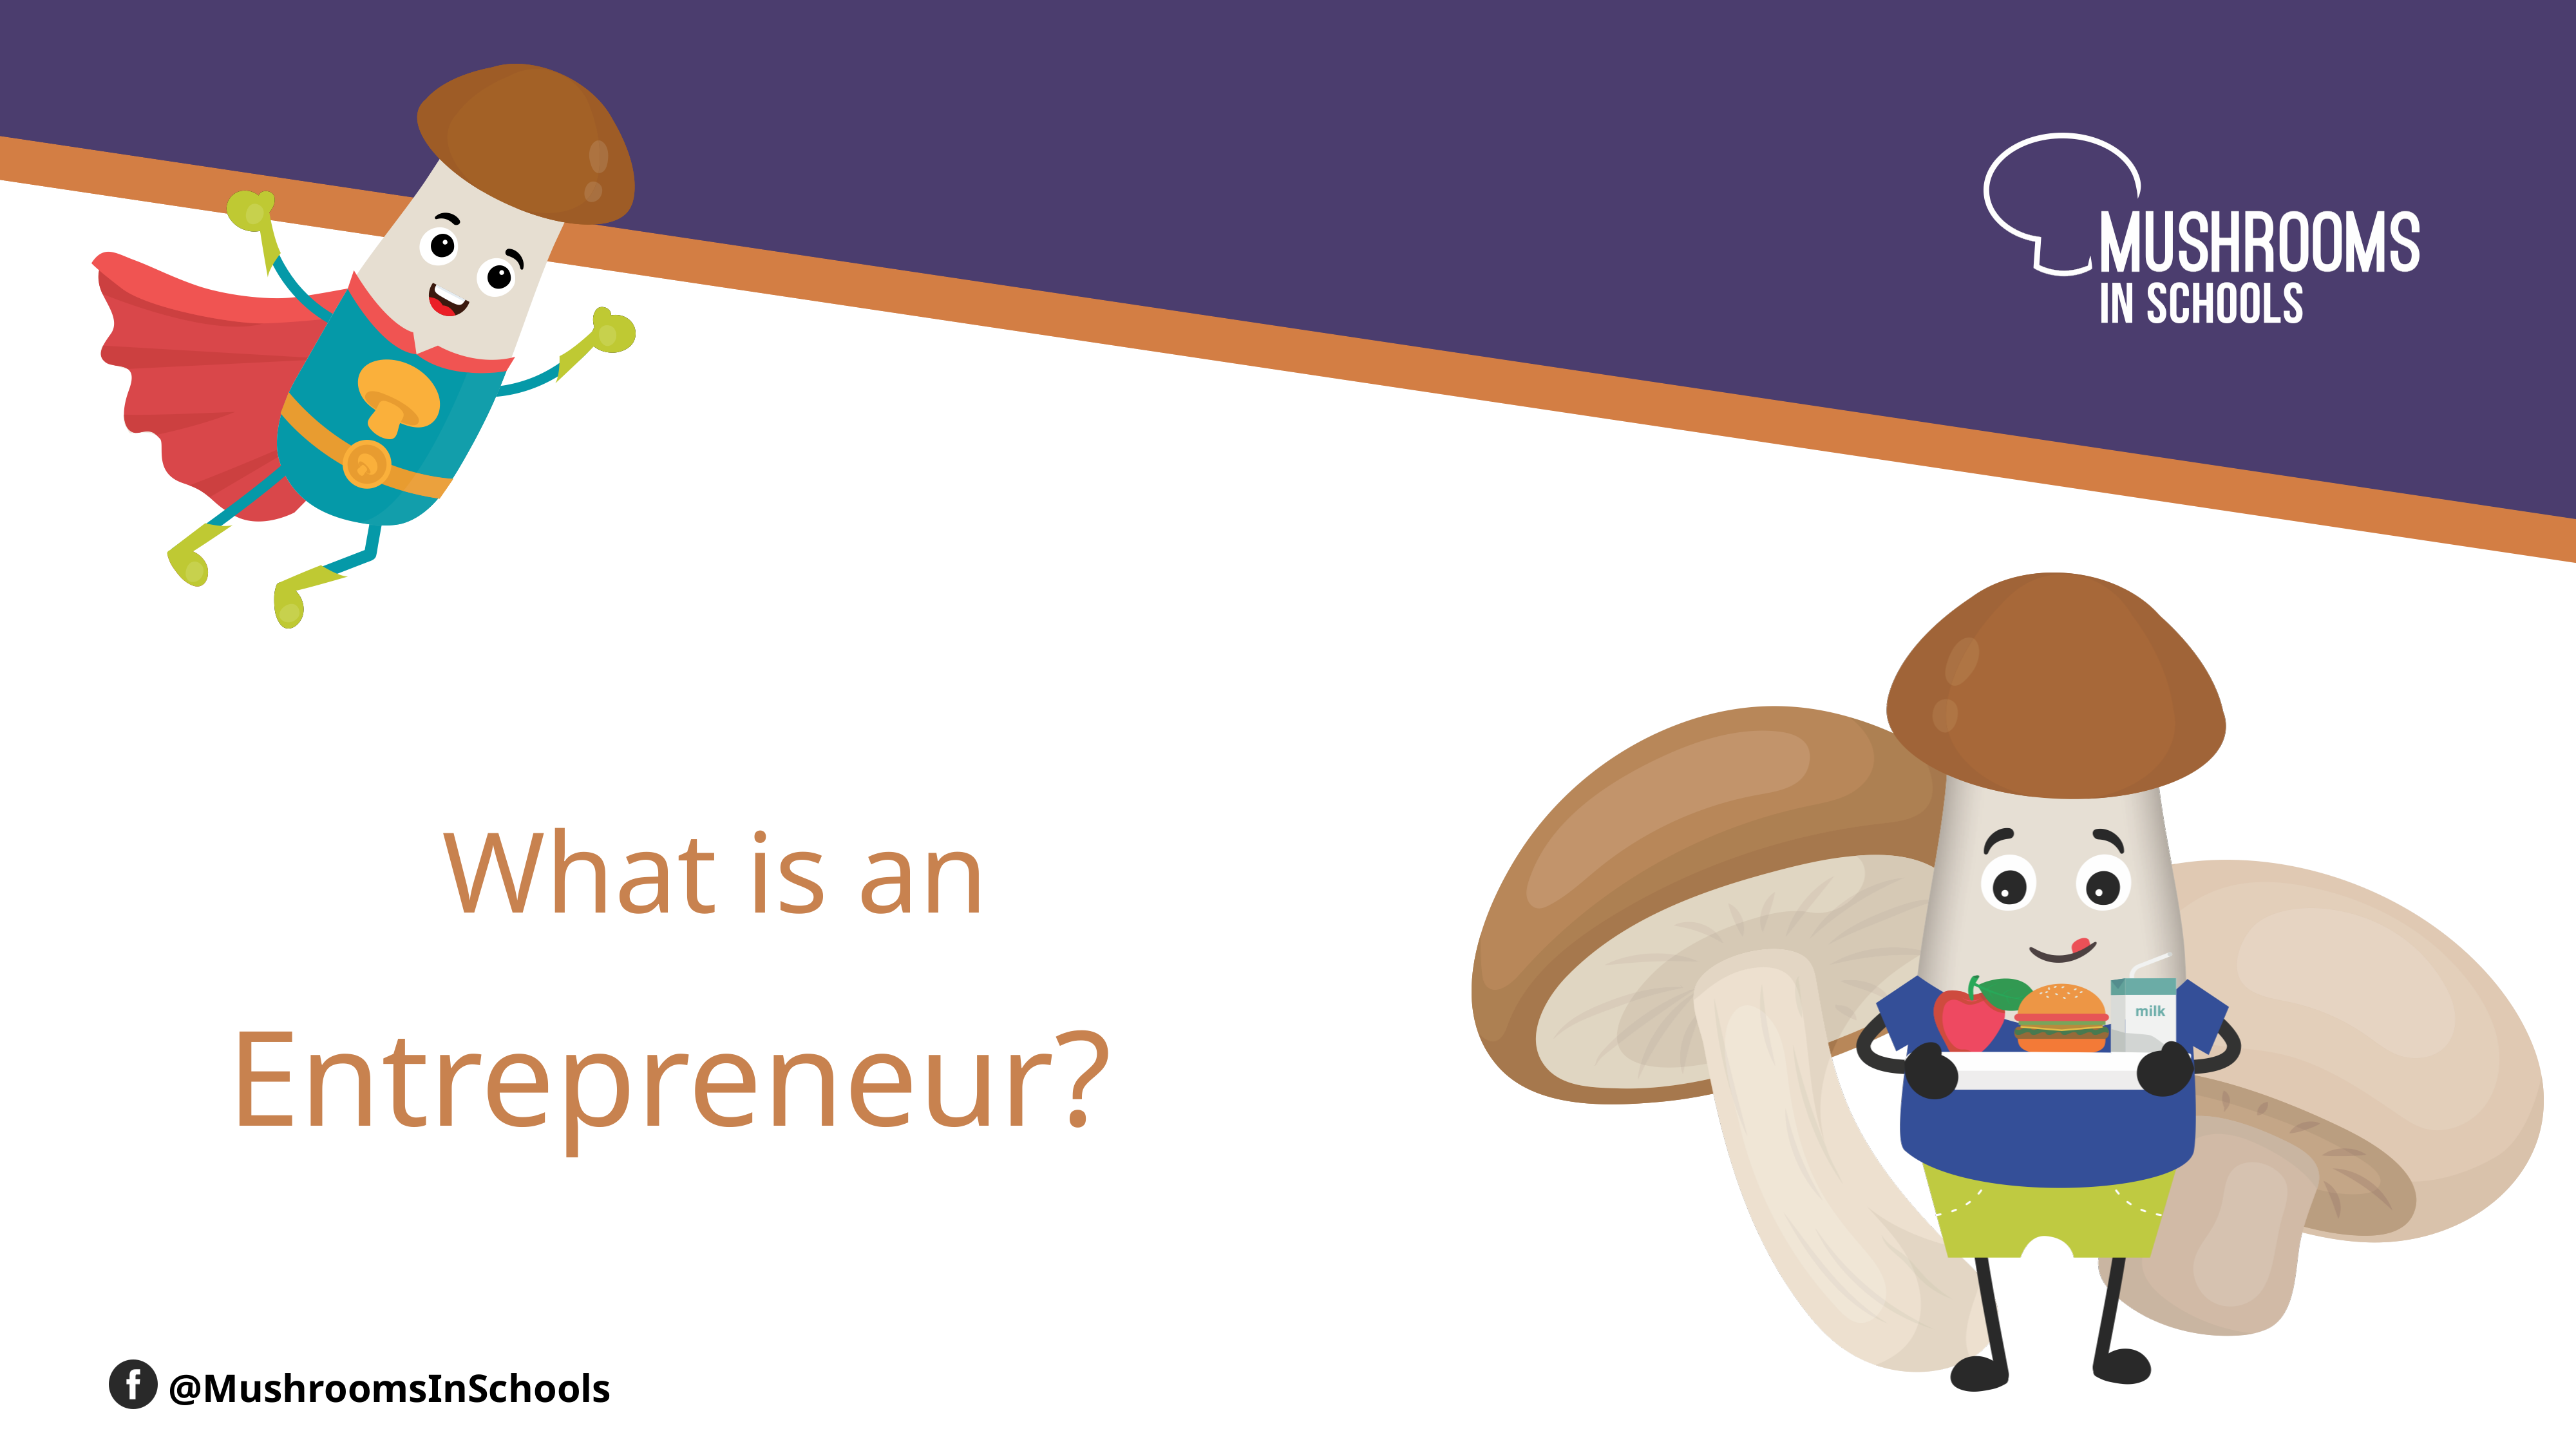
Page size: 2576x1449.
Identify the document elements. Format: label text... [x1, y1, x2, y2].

picture [0, 0, 2576, 629]
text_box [109, 1352, 619, 1416]
picture [1472, 573, 2544, 1392]
text_box What is an [437, 638, 1363, 941]
text_box Entrepreneur? [222, 813, 1445, 1159]
